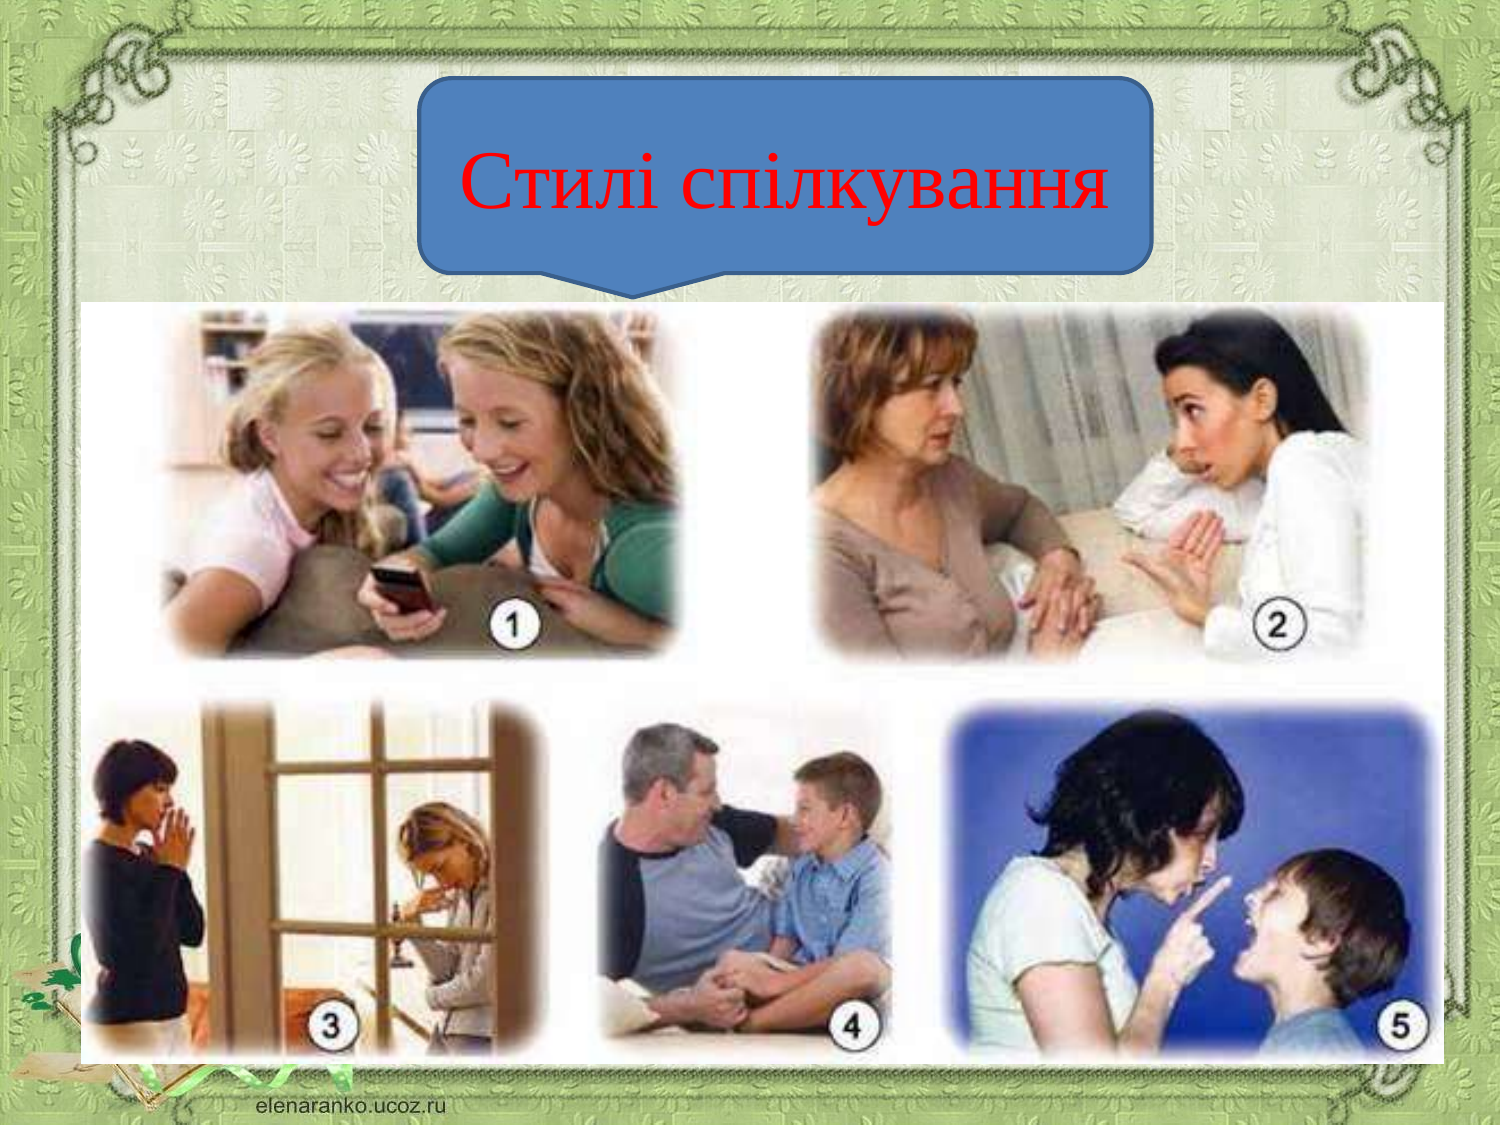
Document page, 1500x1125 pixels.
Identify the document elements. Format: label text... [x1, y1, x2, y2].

text_box Стилі спілкування [417, 76, 1154, 300]
picture [0, 0, 1500, 1125]
